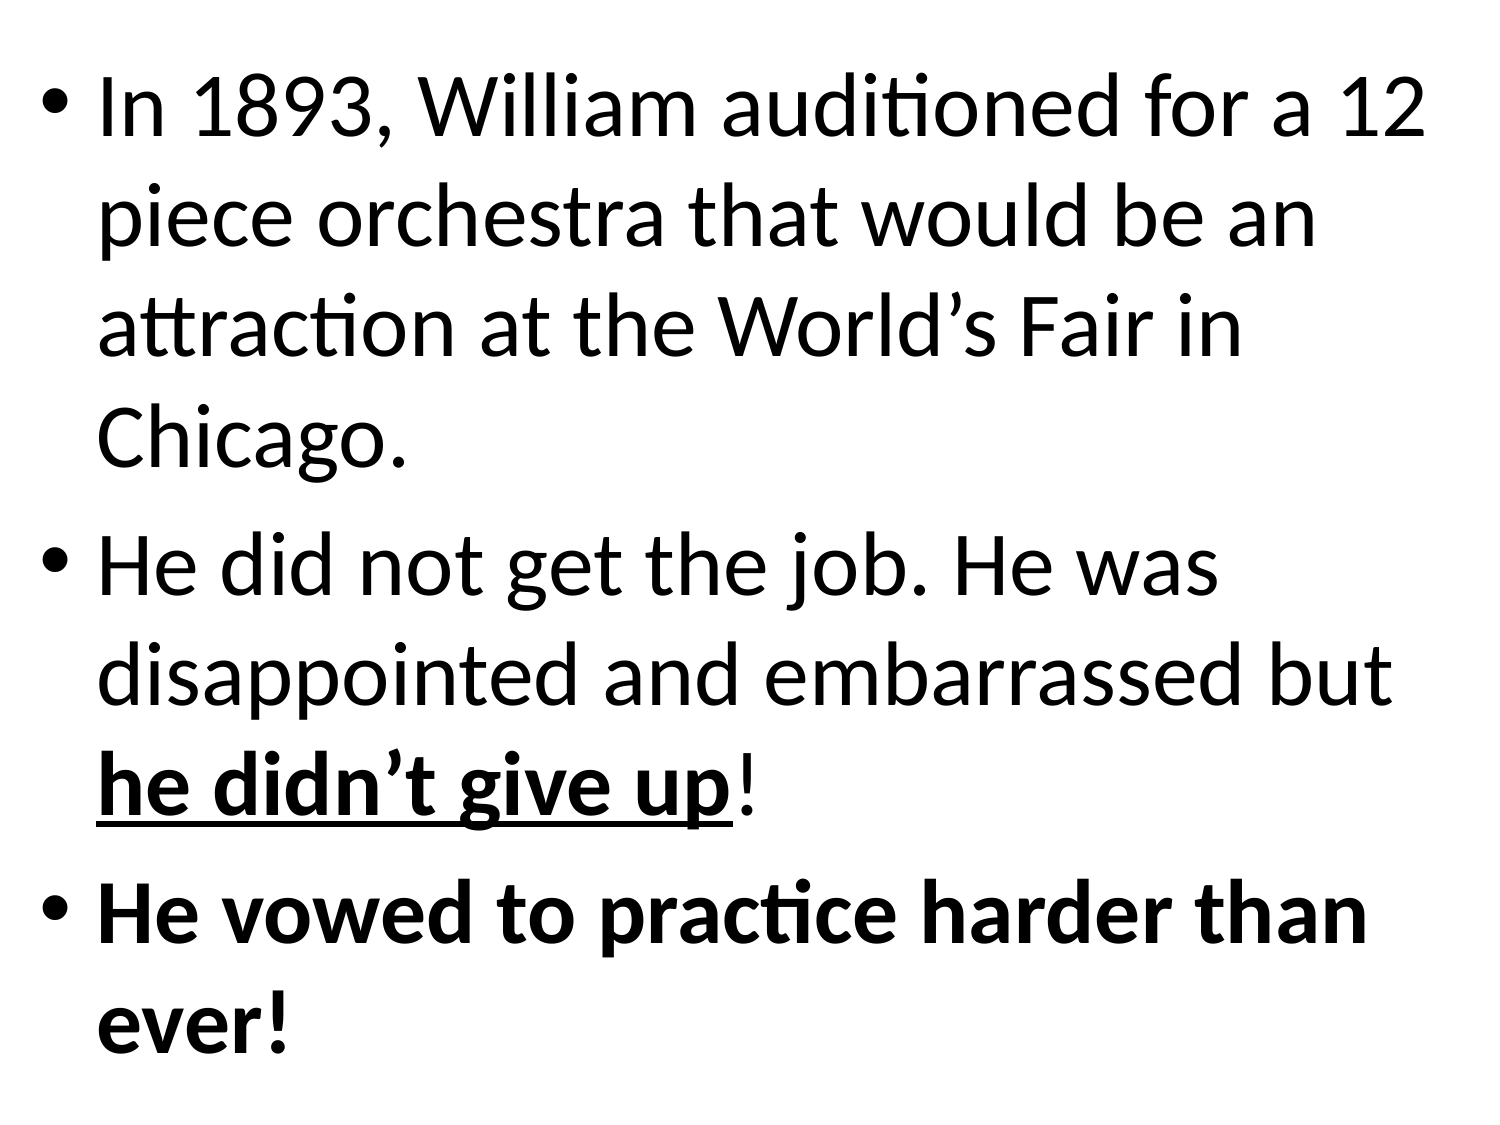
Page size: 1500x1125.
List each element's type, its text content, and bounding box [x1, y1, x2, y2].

list In 1893, William auditioned for a 12 piece orchestra that would be an attraction at the World’s Fair in Chicago. He did not get the job. He was disappointed and embarrassed but he didn’t give up! He vowed to practice harder than ever! [24, 37, 1475, 1088]
